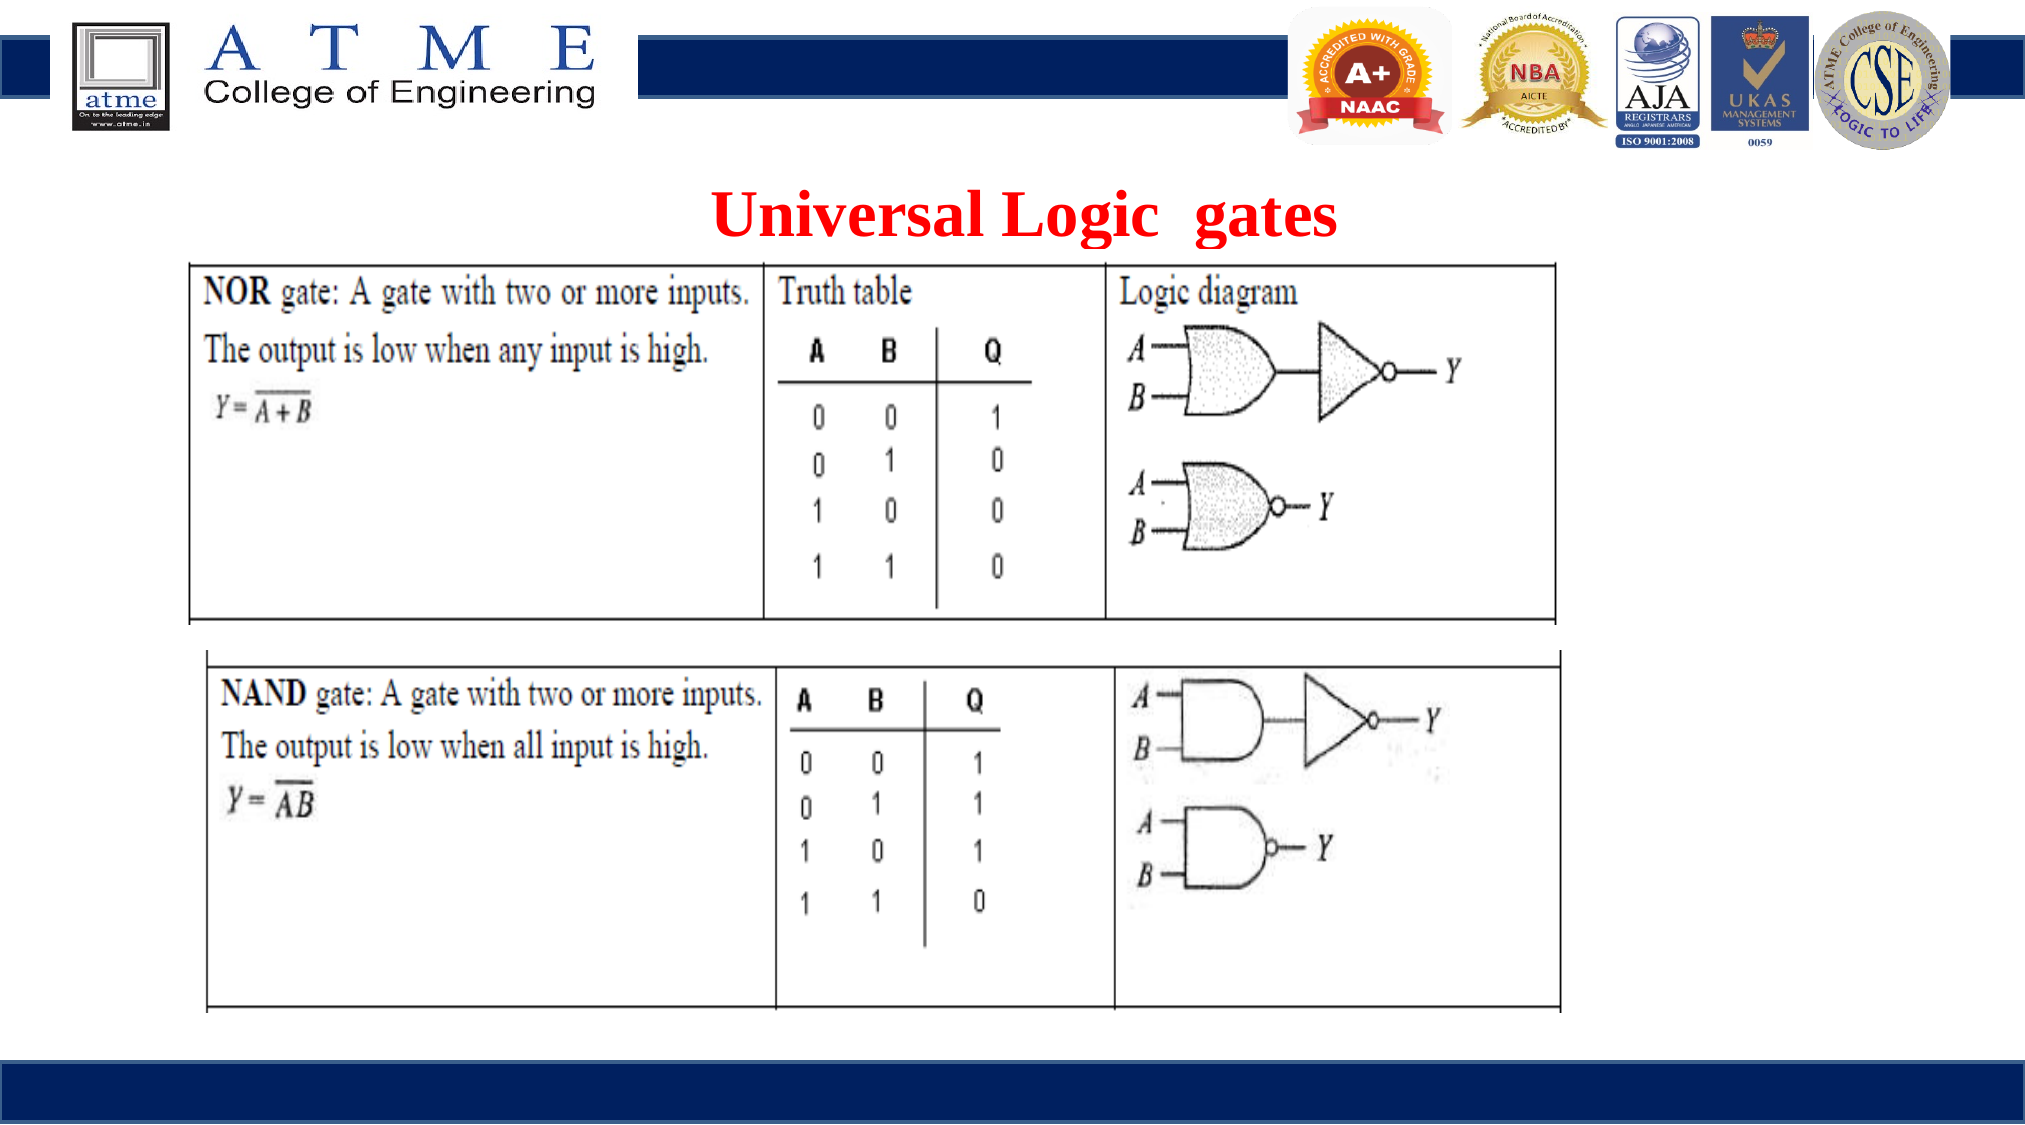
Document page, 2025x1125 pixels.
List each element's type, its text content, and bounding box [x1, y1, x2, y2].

picture [174, 249, 1563, 626]
picture [50, 0, 638, 150]
picture [195, 649, 1563, 1013]
picture [1287, 6, 1813, 150]
text_box Universal Logic gates [62, 162, 1988, 568]
picture [1814, 9, 1951, 151]
